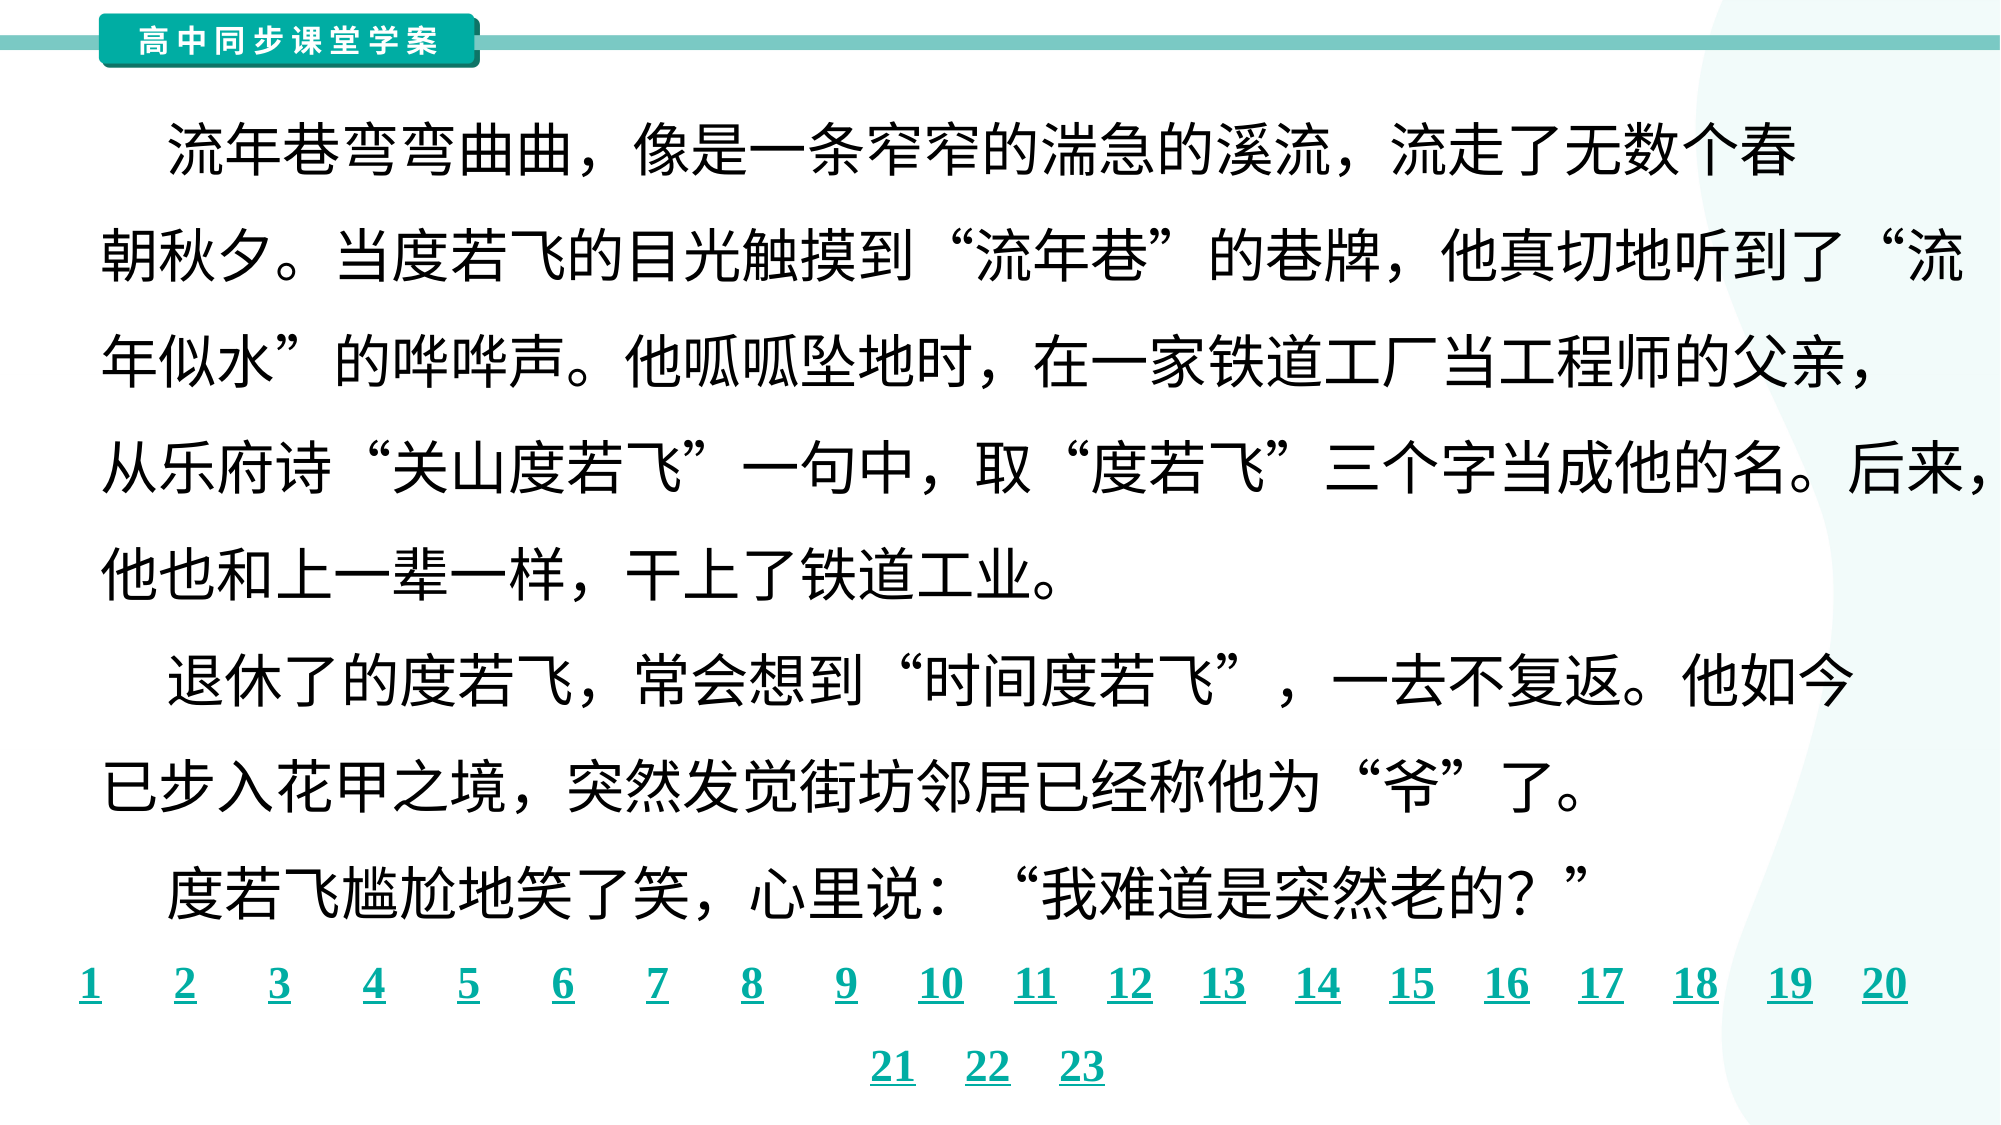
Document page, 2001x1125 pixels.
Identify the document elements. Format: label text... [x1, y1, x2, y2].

picture [0, 0, 2000, 1125]
text_box 流年巷弯弯曲曲，像是一条窄窄的湍急的溪流，流走了无数个春 朝秋夕。当度若飞的目光触摸到“流年巷”的巷牌，他真切地听到了“流 年似水”的哗哗声。他呱呱坠地时，在一家铁道工厂当工程师的父亲， 从乐府诗“关山度若飞”一句中，取“度若飞”三个字当成他的名。后来， 他也和上一辈一样，干上了铁道工业。 退休了的度若飞，常会想到“时间度若飞”，一去不复返。他如今 已步入花甲之境，突然发觉街坊邻居已经称他为“爷”了。 度若飞尴尬地笑了笑，心里说：“我难道是突然老的？” [100, 76, 1899, 927]
